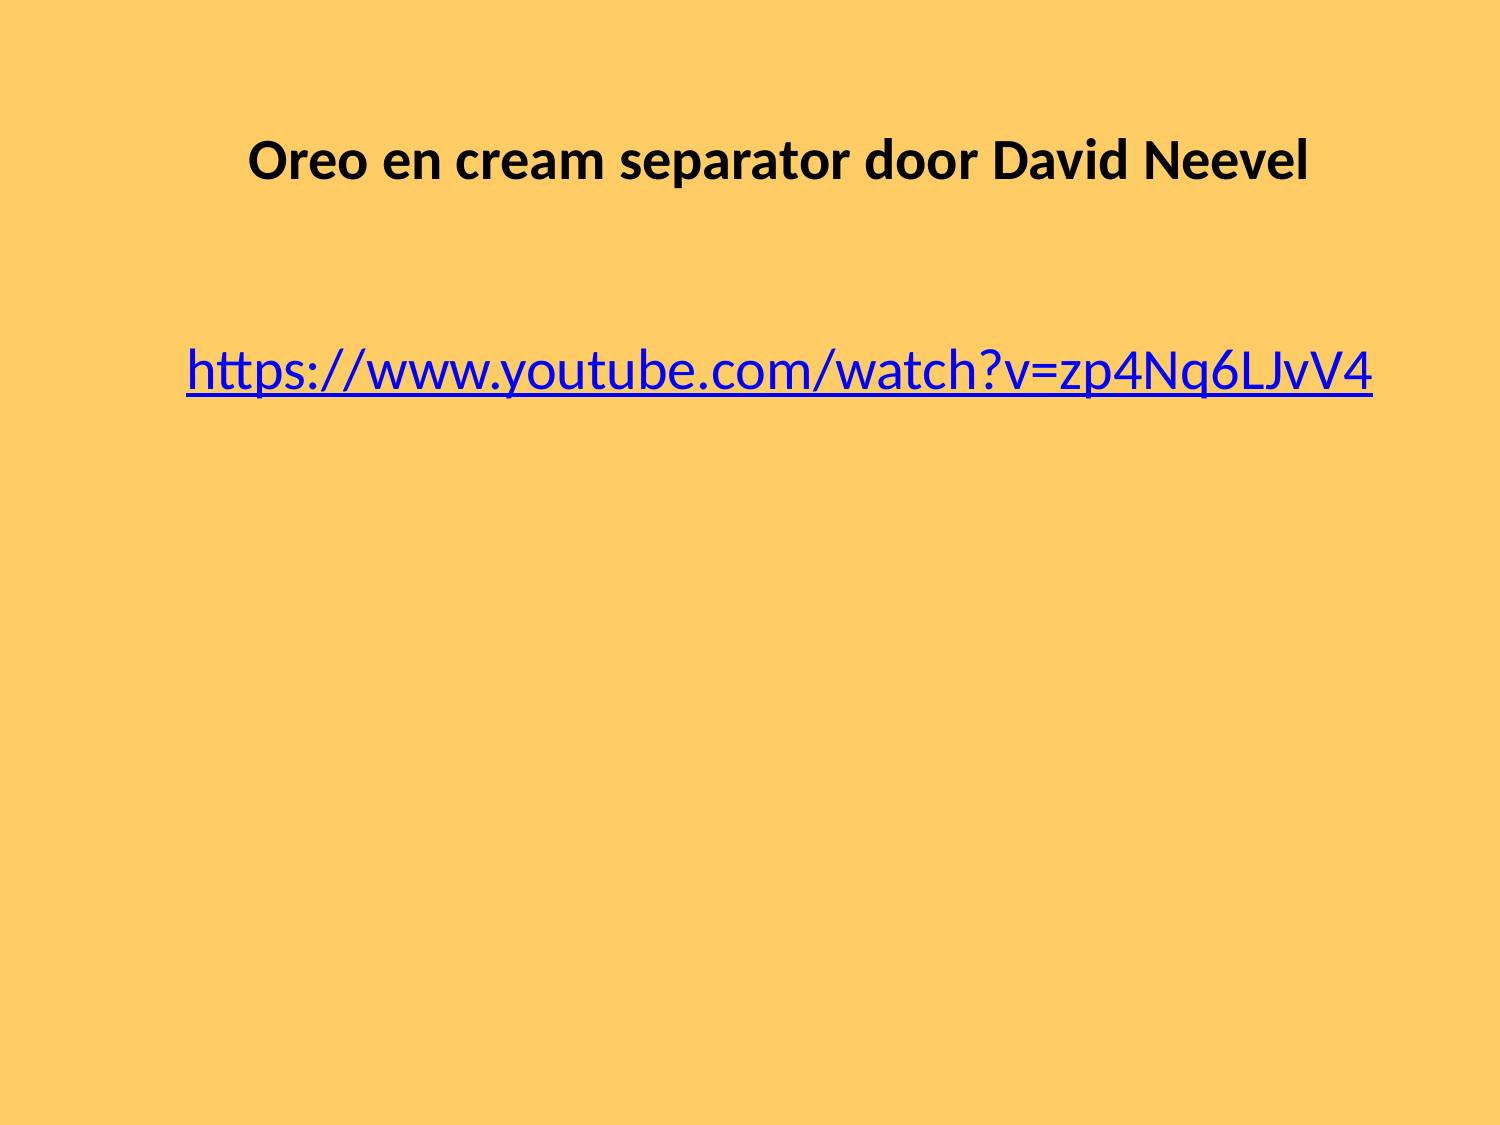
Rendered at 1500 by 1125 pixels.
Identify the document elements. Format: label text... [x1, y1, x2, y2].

text_box Oreo en cream separator door David Neevel https://www.youtube.com/watch?v=zp4Nq6LJvV4 [100, 113, 1459, 549]
